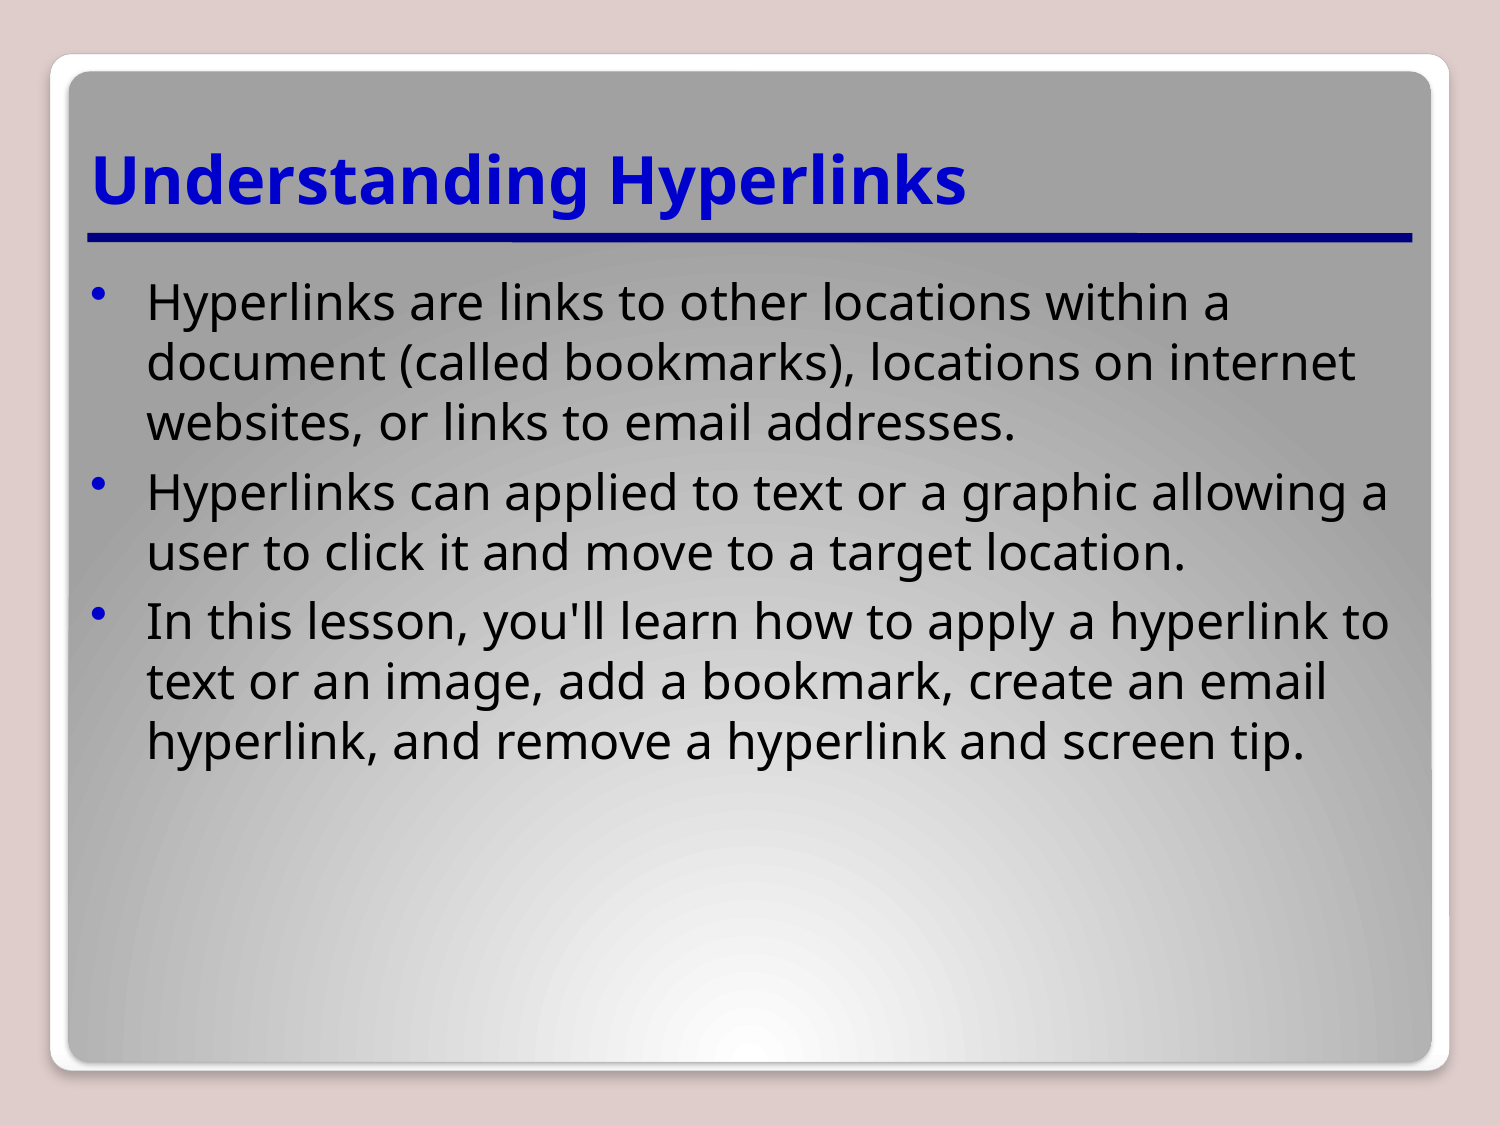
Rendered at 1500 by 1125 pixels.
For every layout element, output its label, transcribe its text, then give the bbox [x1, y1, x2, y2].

list Hyperlinks are links to other locations within a document (called bookmarks), locations on internet websites, or links to email addresses. Hyperlinks can applied to text or a graphic allowing a user to click it and move to a target location. In this lesson, you'll learn how to apply a hyperlink to text or an image, add a bookmark, create an email hyperlink, and remove a hyperlink and screen tip. [74, 262, 1426, 1063]
title Understanding Hyperlinks [74, 74, 1426, 226]
